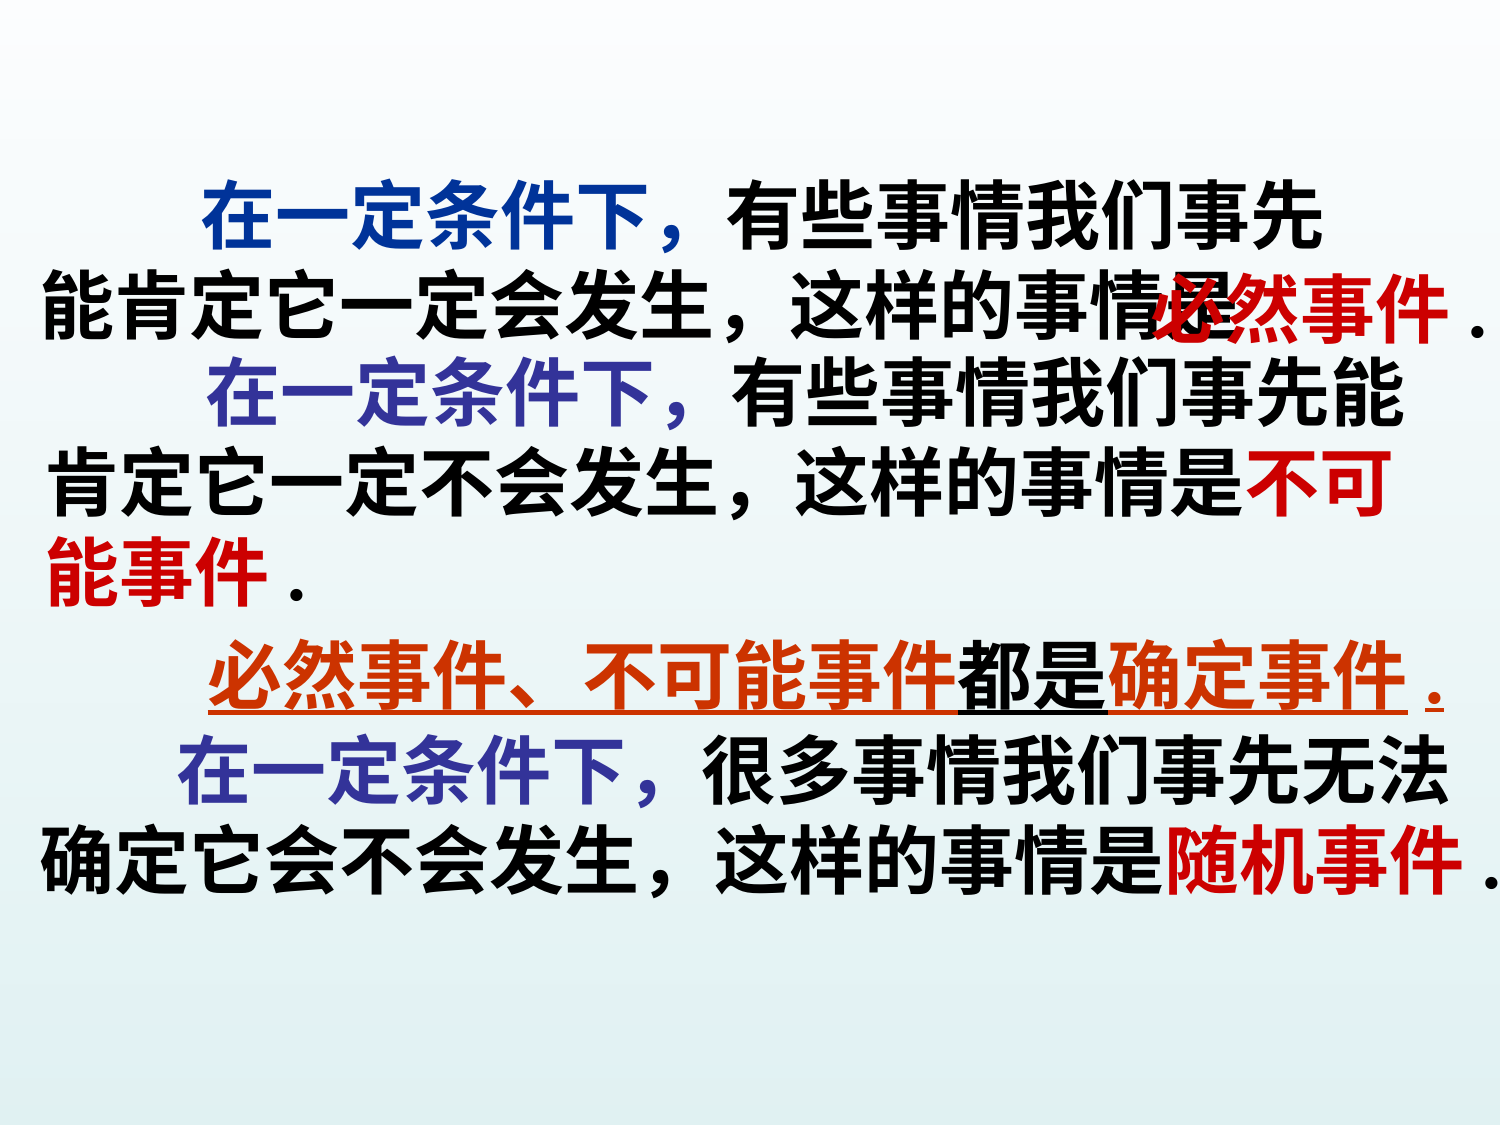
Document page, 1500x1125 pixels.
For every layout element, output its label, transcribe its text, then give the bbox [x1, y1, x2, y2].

text_box 必然事件、不可能事件都是确定事件. [106, 621, 1495, 727]
text_box 在一定条件下，有些事情我们事先能肯定它一定不会发生，这样的事情是不可能事件. [29, 337, 1438, 623]
text_box 在一定条件下，有些事情我们事先能肯定它一定会发生，这样的事情是 [24, 160, 1413, 356]
text_box 在一定条件下，很多事情我们事先无法确定它会不会发生，这样的事情是随机事件. [24, 716, 1500, 911]
text_box 必然事件. [1136, 255, 1500, 361]
